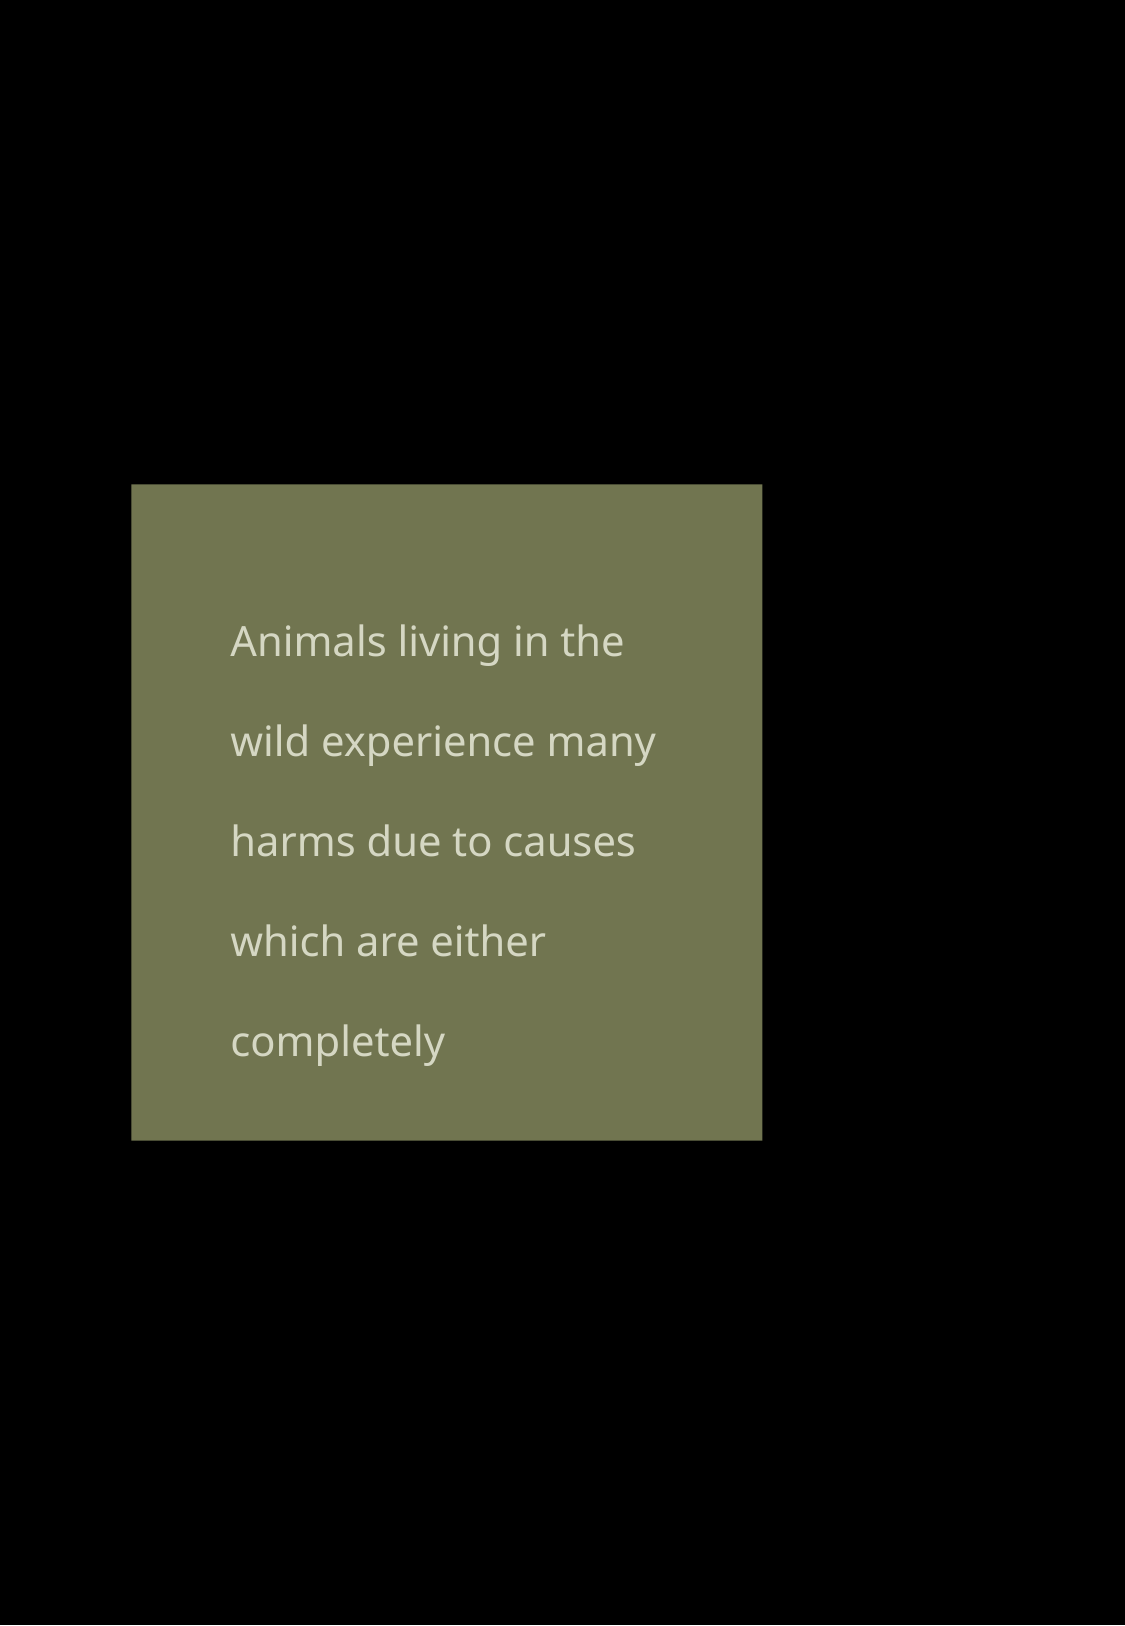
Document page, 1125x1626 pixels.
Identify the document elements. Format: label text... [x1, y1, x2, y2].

picture [446, 229, 1125, 1396]
text_box Animals living in the wild experience many harms due to causes which are either completely [215, 556, 446, 1072]
text_box [130, 483, 446, 1142]
